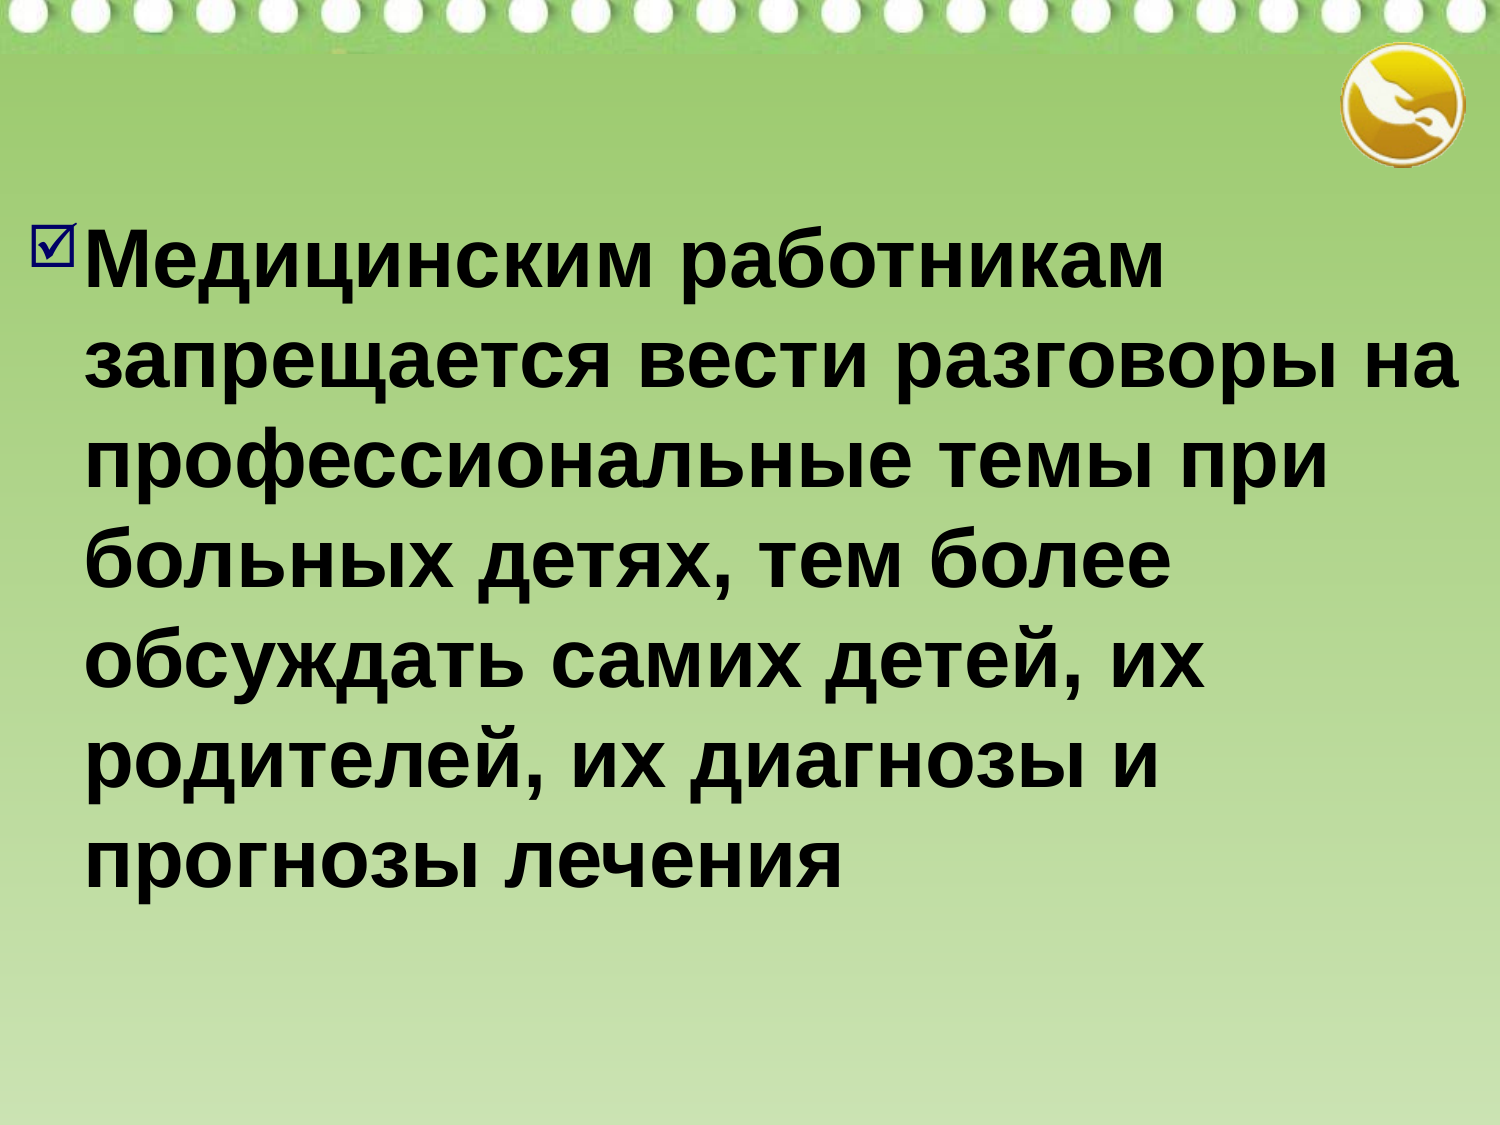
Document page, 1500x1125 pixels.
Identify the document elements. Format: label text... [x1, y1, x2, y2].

list Медицинским работникам запрещается вести разговоры на профессиональные темы при больных детях, тем более обсуждать самих детей, их родителей, их диагнозы и прогнозы лечения [11, 196, 1495, 939]
picture [0, 0, 1500, 168]
